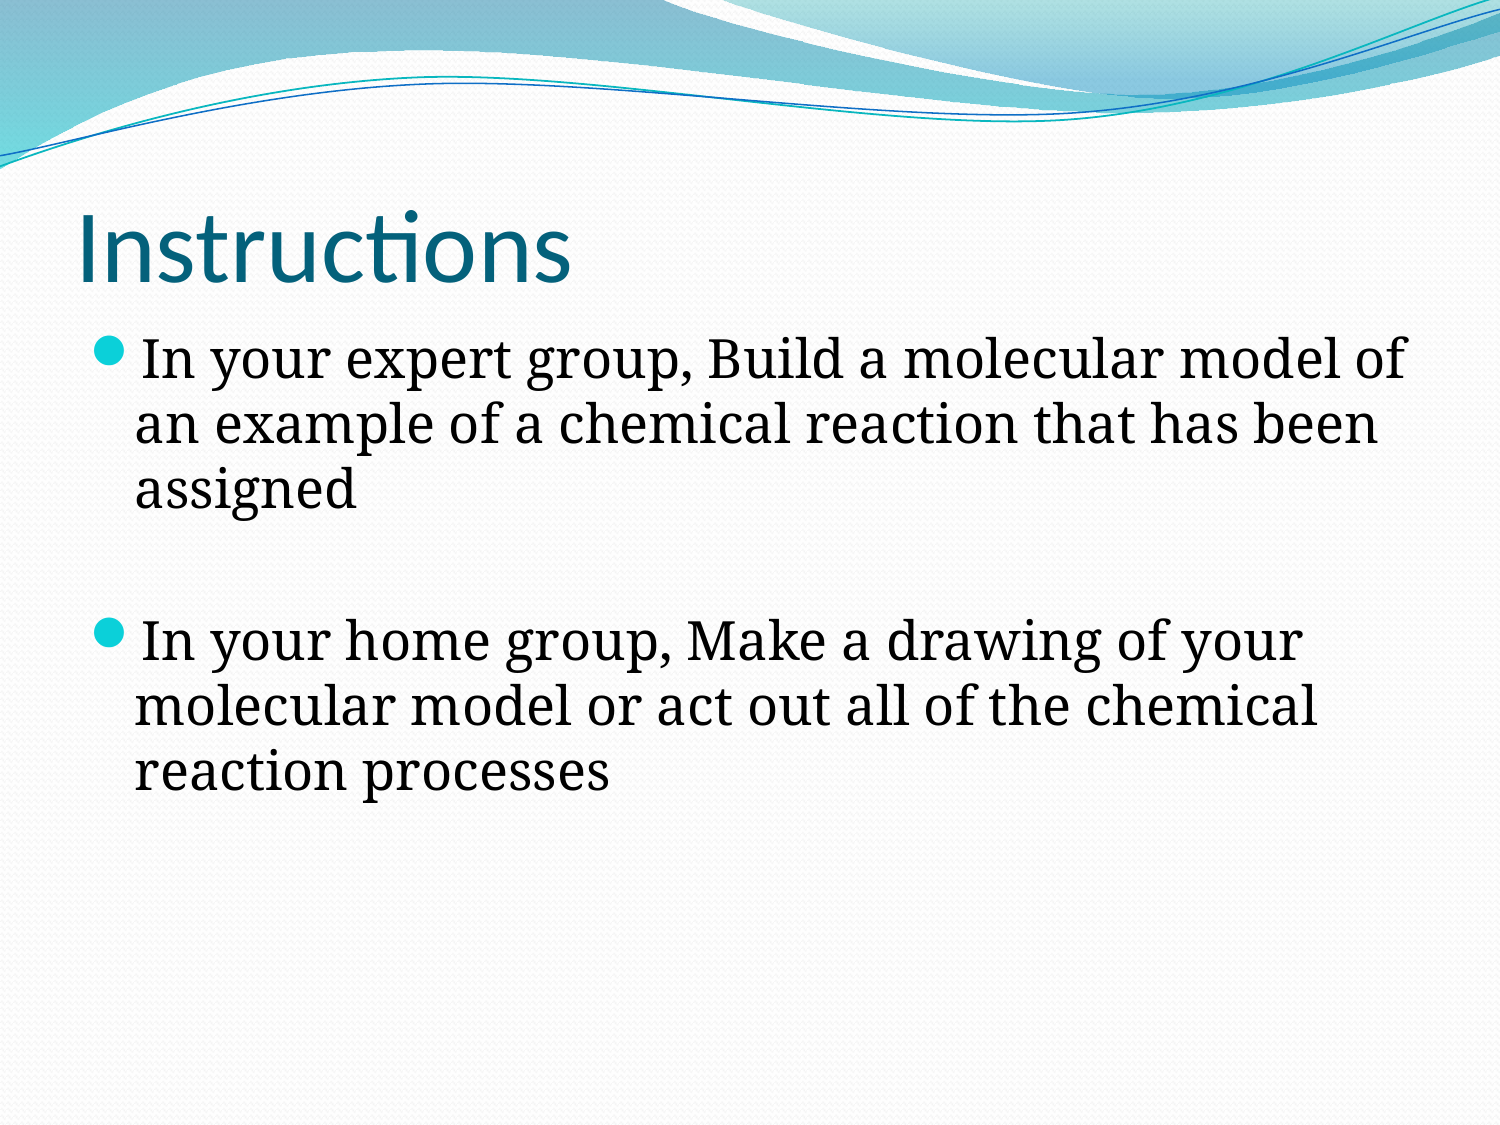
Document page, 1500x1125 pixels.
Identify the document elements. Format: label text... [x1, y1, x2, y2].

list In your expert group, Build a molecular model of an example of a chemical reaction that has been assigned In your home group, Make a drawing of your molecular model or act out all of the chemical reaction processes [75, 317, 1425, 1038]
title Instructions [75, 115, 1425, 303]
